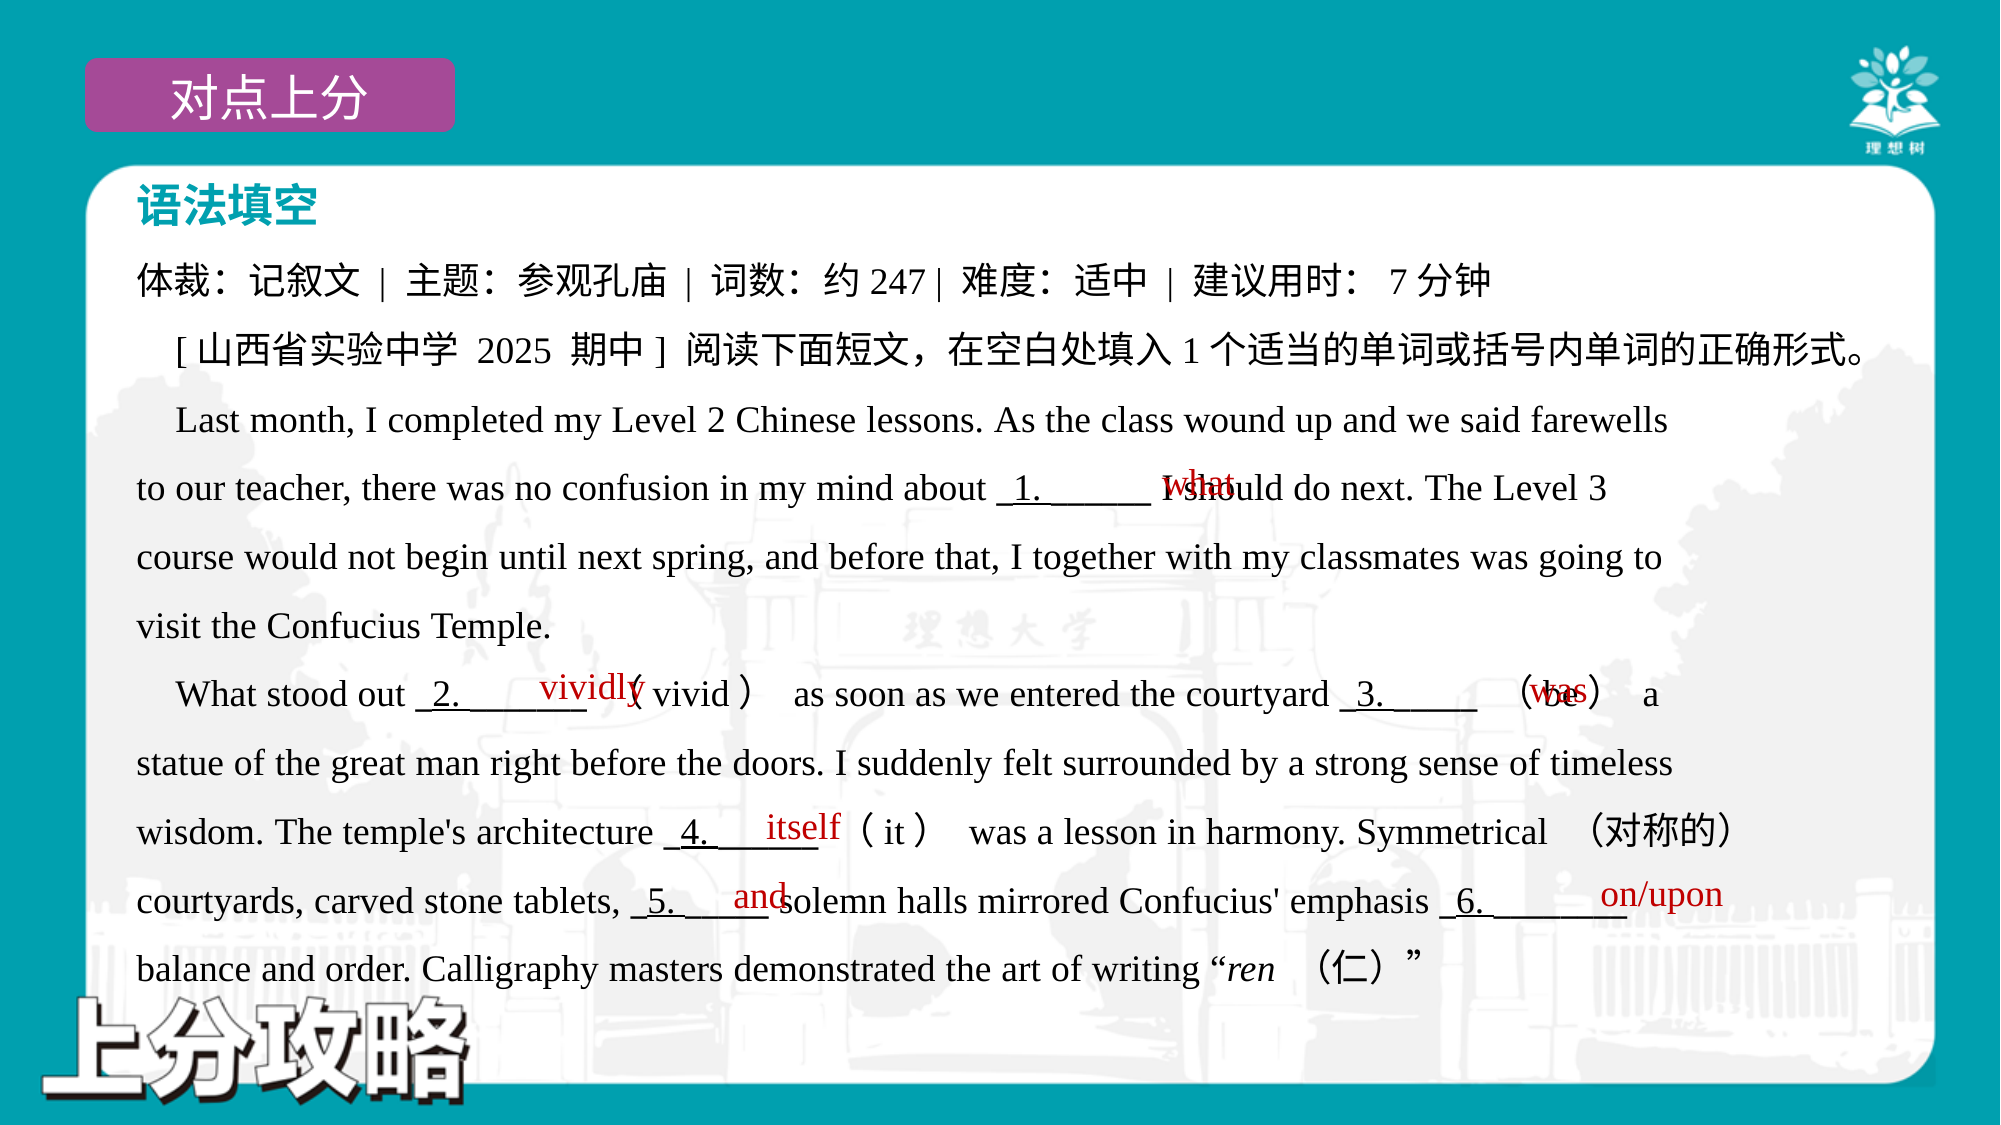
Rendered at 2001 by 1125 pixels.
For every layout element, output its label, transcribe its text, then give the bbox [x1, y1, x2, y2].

text_box 语法填空 [136, 176, 1865, 232]
text_box was [1515, 640, 1602, 702]
text_box 体裁：记叙文 | 主题：参观孔庙 | 词数：约247 | 难度：适中 | 建议用时：7分钟 [山西省实验中学 2025 期中] 阅读下面短文，在空白处填入1个适当的单词或括号内单词的正确形式。 Last month, I completed my Level 2 Chinese lessons. As the class wound up and we said farewells to our teacher, there was no confusion in my mind about _1. ______ I should do next. The Level 3 course would not begin until next spring, and before that, I together with my classmates was going to visit the Confucius Temple. What stood out _2. _______ （vivid） as soon as we entered the courtyard _3. _____ （be） a statue of the great man right before the doors. I suddenly felt surrounded by a strong sense of timeless wisdom. The temple's architecture _4. ______ （it） was a lesson in harmony. Symmetrical （对称的） courtyards, carved stone tablets, _5. _____ solemn halls mirrored Confucius' emphasis _6. ________ balance and order. Calligraphy masters demonstrated the art of writing “ren （仁）” [136, 233, 1865, 990]
text_box and [719, 847, 802, 909]
text_box what [1148, 434, 1249, 496]
text_box itself [752, 778, 855, 840]
picture [0, 0, 2000, 1125]
text_box vividly [525, 638, 660, 700]
text_box on/upon [1586, 845, 1737, 907]
